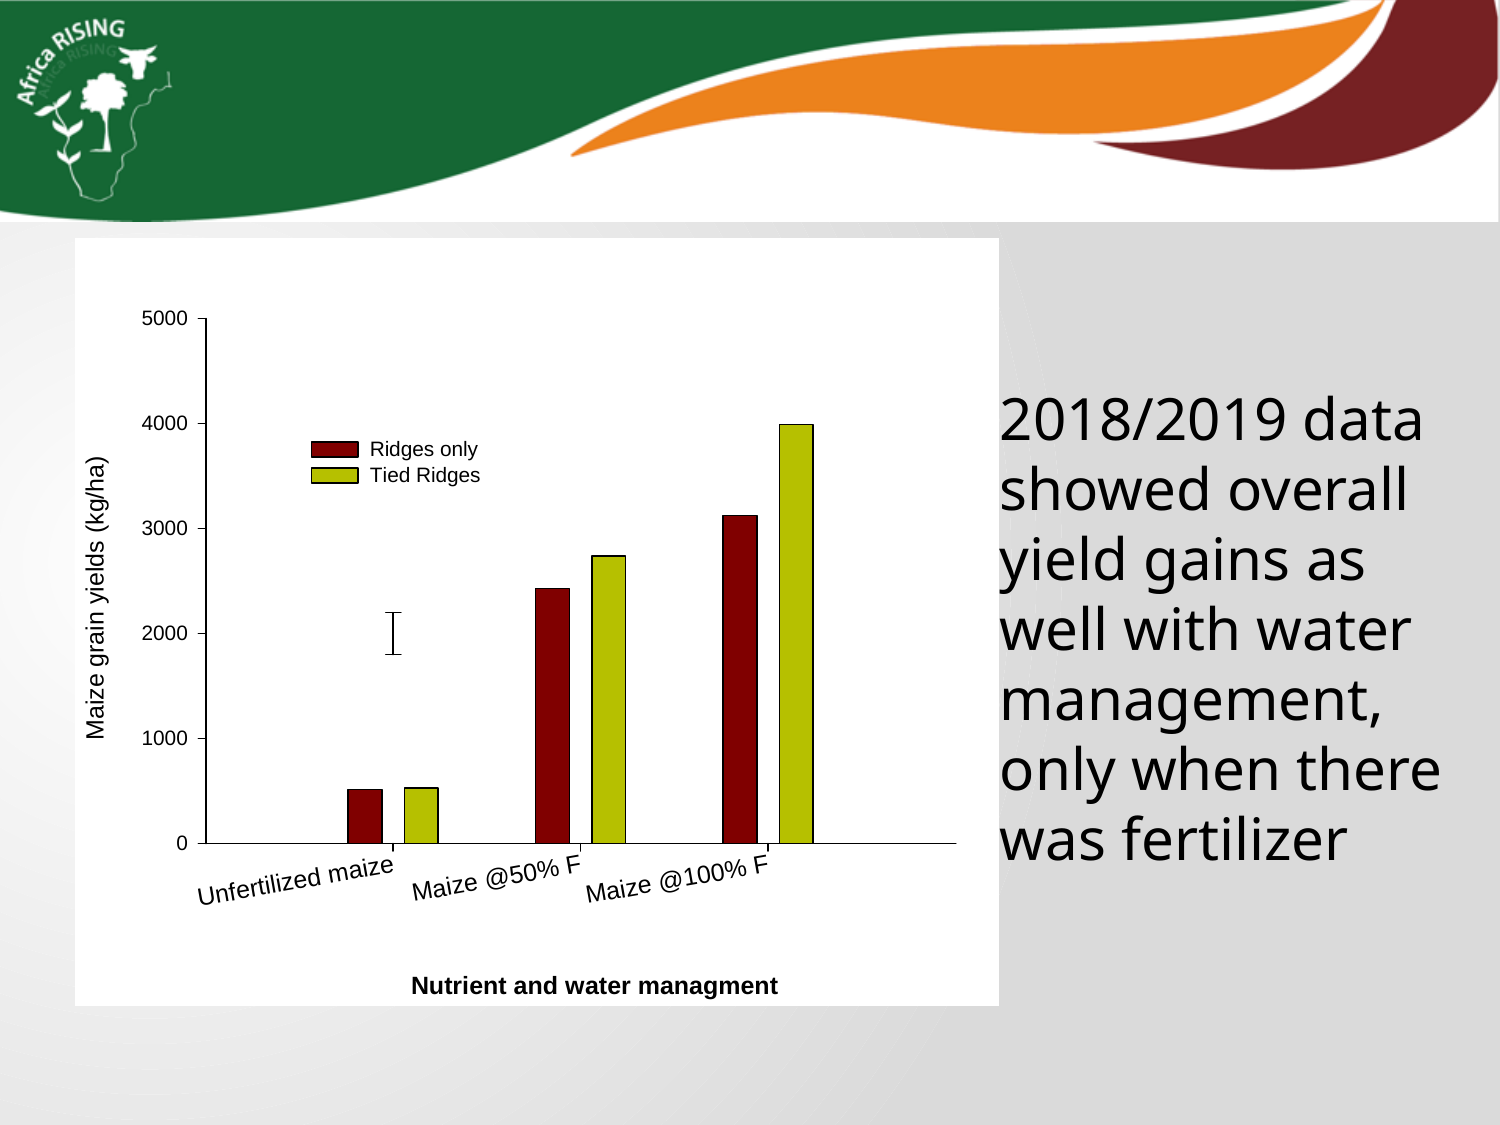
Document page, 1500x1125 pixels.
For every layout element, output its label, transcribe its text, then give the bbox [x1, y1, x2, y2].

picture [0, 0, 1499, 222]
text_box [74, 236, 1000, 1007]
list 2018/2019 data showed overall yield gains as well with water management, only when there was fertilizer [1011, 375, 1500, 938]
